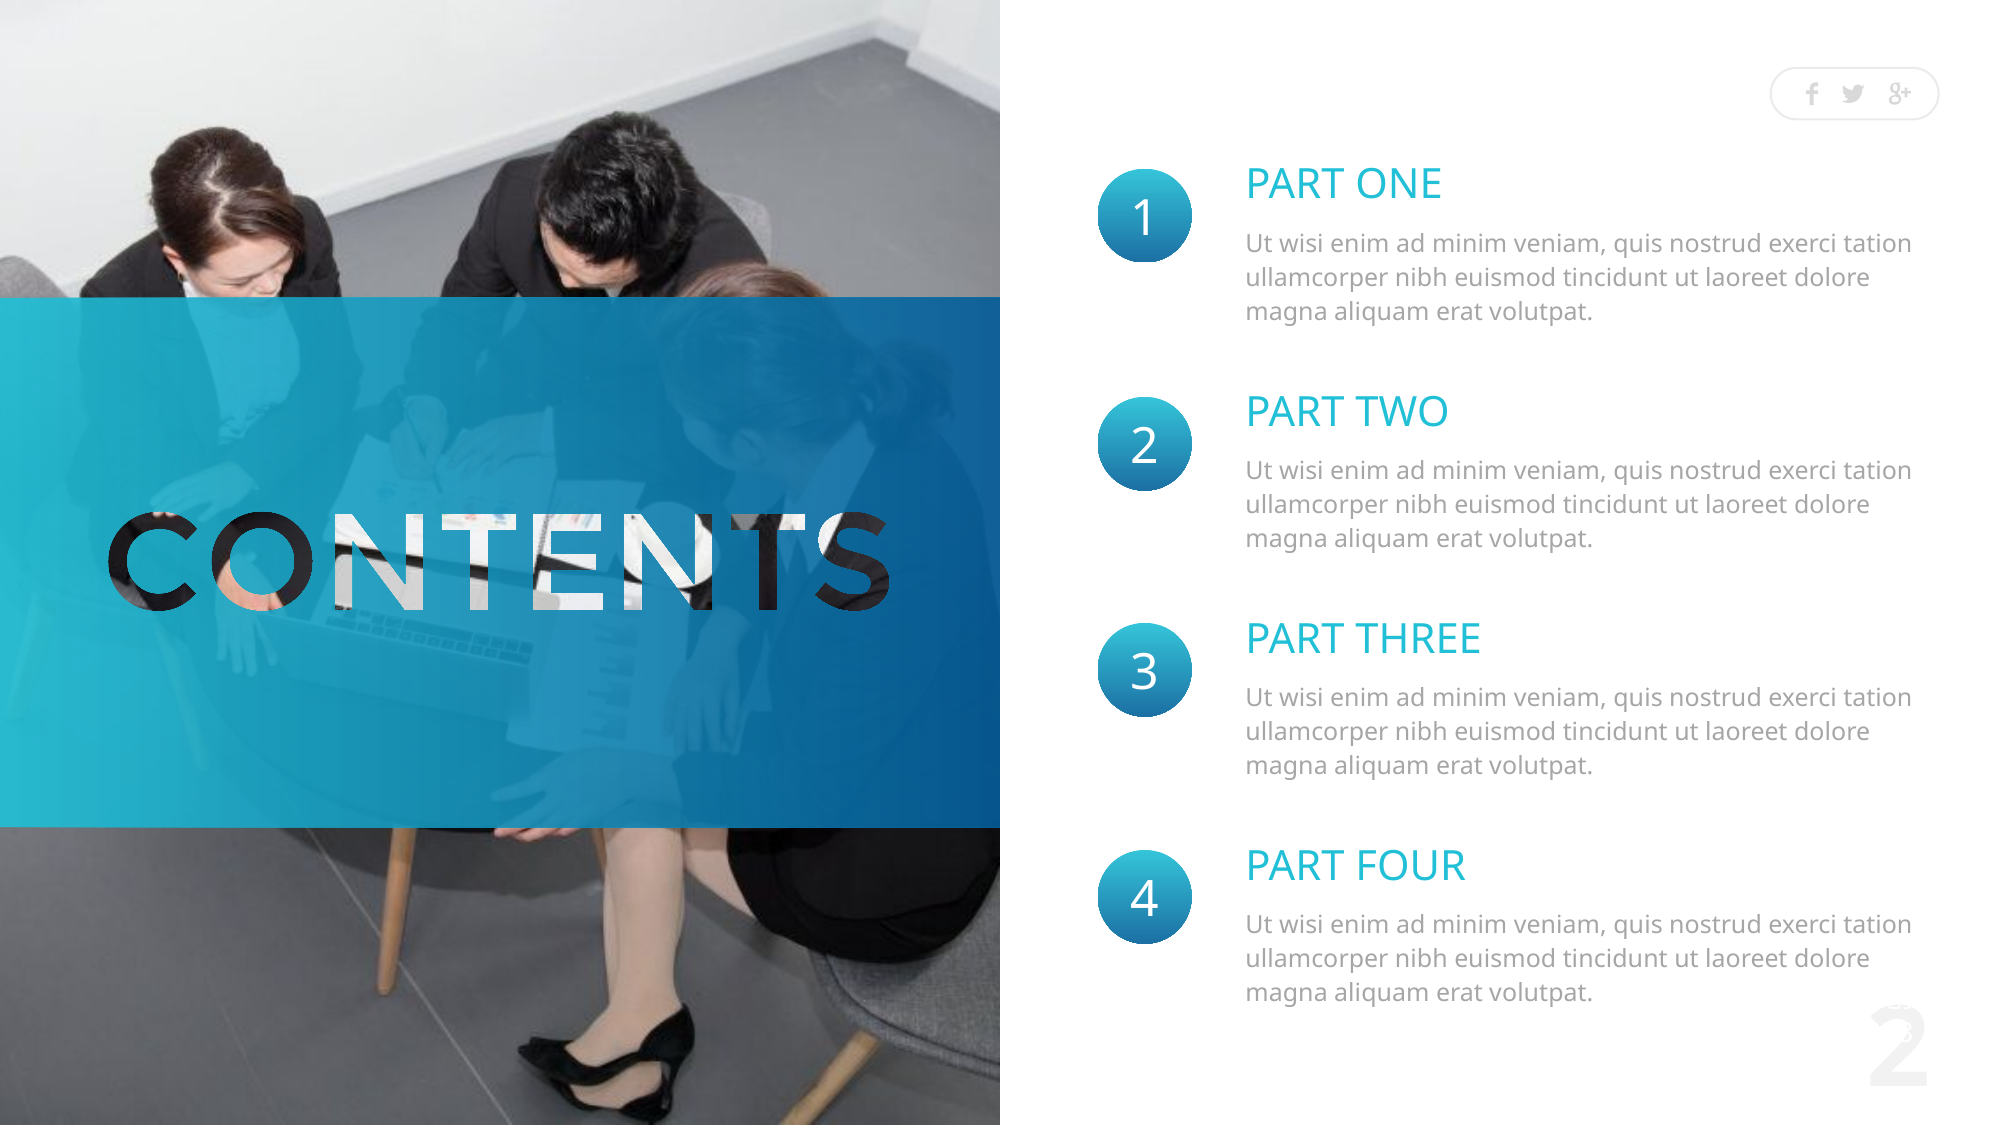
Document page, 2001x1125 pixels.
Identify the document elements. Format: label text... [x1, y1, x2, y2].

text_box Ut wisi enim ad minim veniam, quis nostrud exerci tation ullamcorper nibh euismod tincidunt ut laoreet dolore magna aliquam erat volutpat. [1230, 669, 1944, 835]
picture [0, 0, 1000, 1125]
text_box 2 [1096, 395, 1193, 492]
text_box 3 [1096, 621, 1193, 718]
text_box Ut wisi enim ad minim veniam, quis nostrud exerci tation ullamcorper nibh euismod tincidunt ut laoreet dolore magna aliquam erat volutpat. [1230, 442, 1944, 608]
text_box Ut wisi enim ad minim veniam, quis nostrud exerci tation ullamcorper nibh euismod tincidunt ut laoreet dolore magna aliquam erat volutpat. [1230, 896, 1944, 1062]
text_box PART TWO [1230, 377, 1796, 442]
text_box Ut wisi enim ad minim veniam, quis nostrud exerci tation ullamcorper nibh euismod tincidunt ut laoreet dolore magna aliquam erat volutpat. [1230, 215, 1944, 381]
text_box PART ONE [1230, 149, 1796, 215]
text_box PART FOUR [1230, 831, 1796, 896]
text_box 4 [1096, 848, 1193, 945]
text_box 1 [1096, 167, 1193, 264]
text_box PART THREE [1230, 604, 1796, 669]
